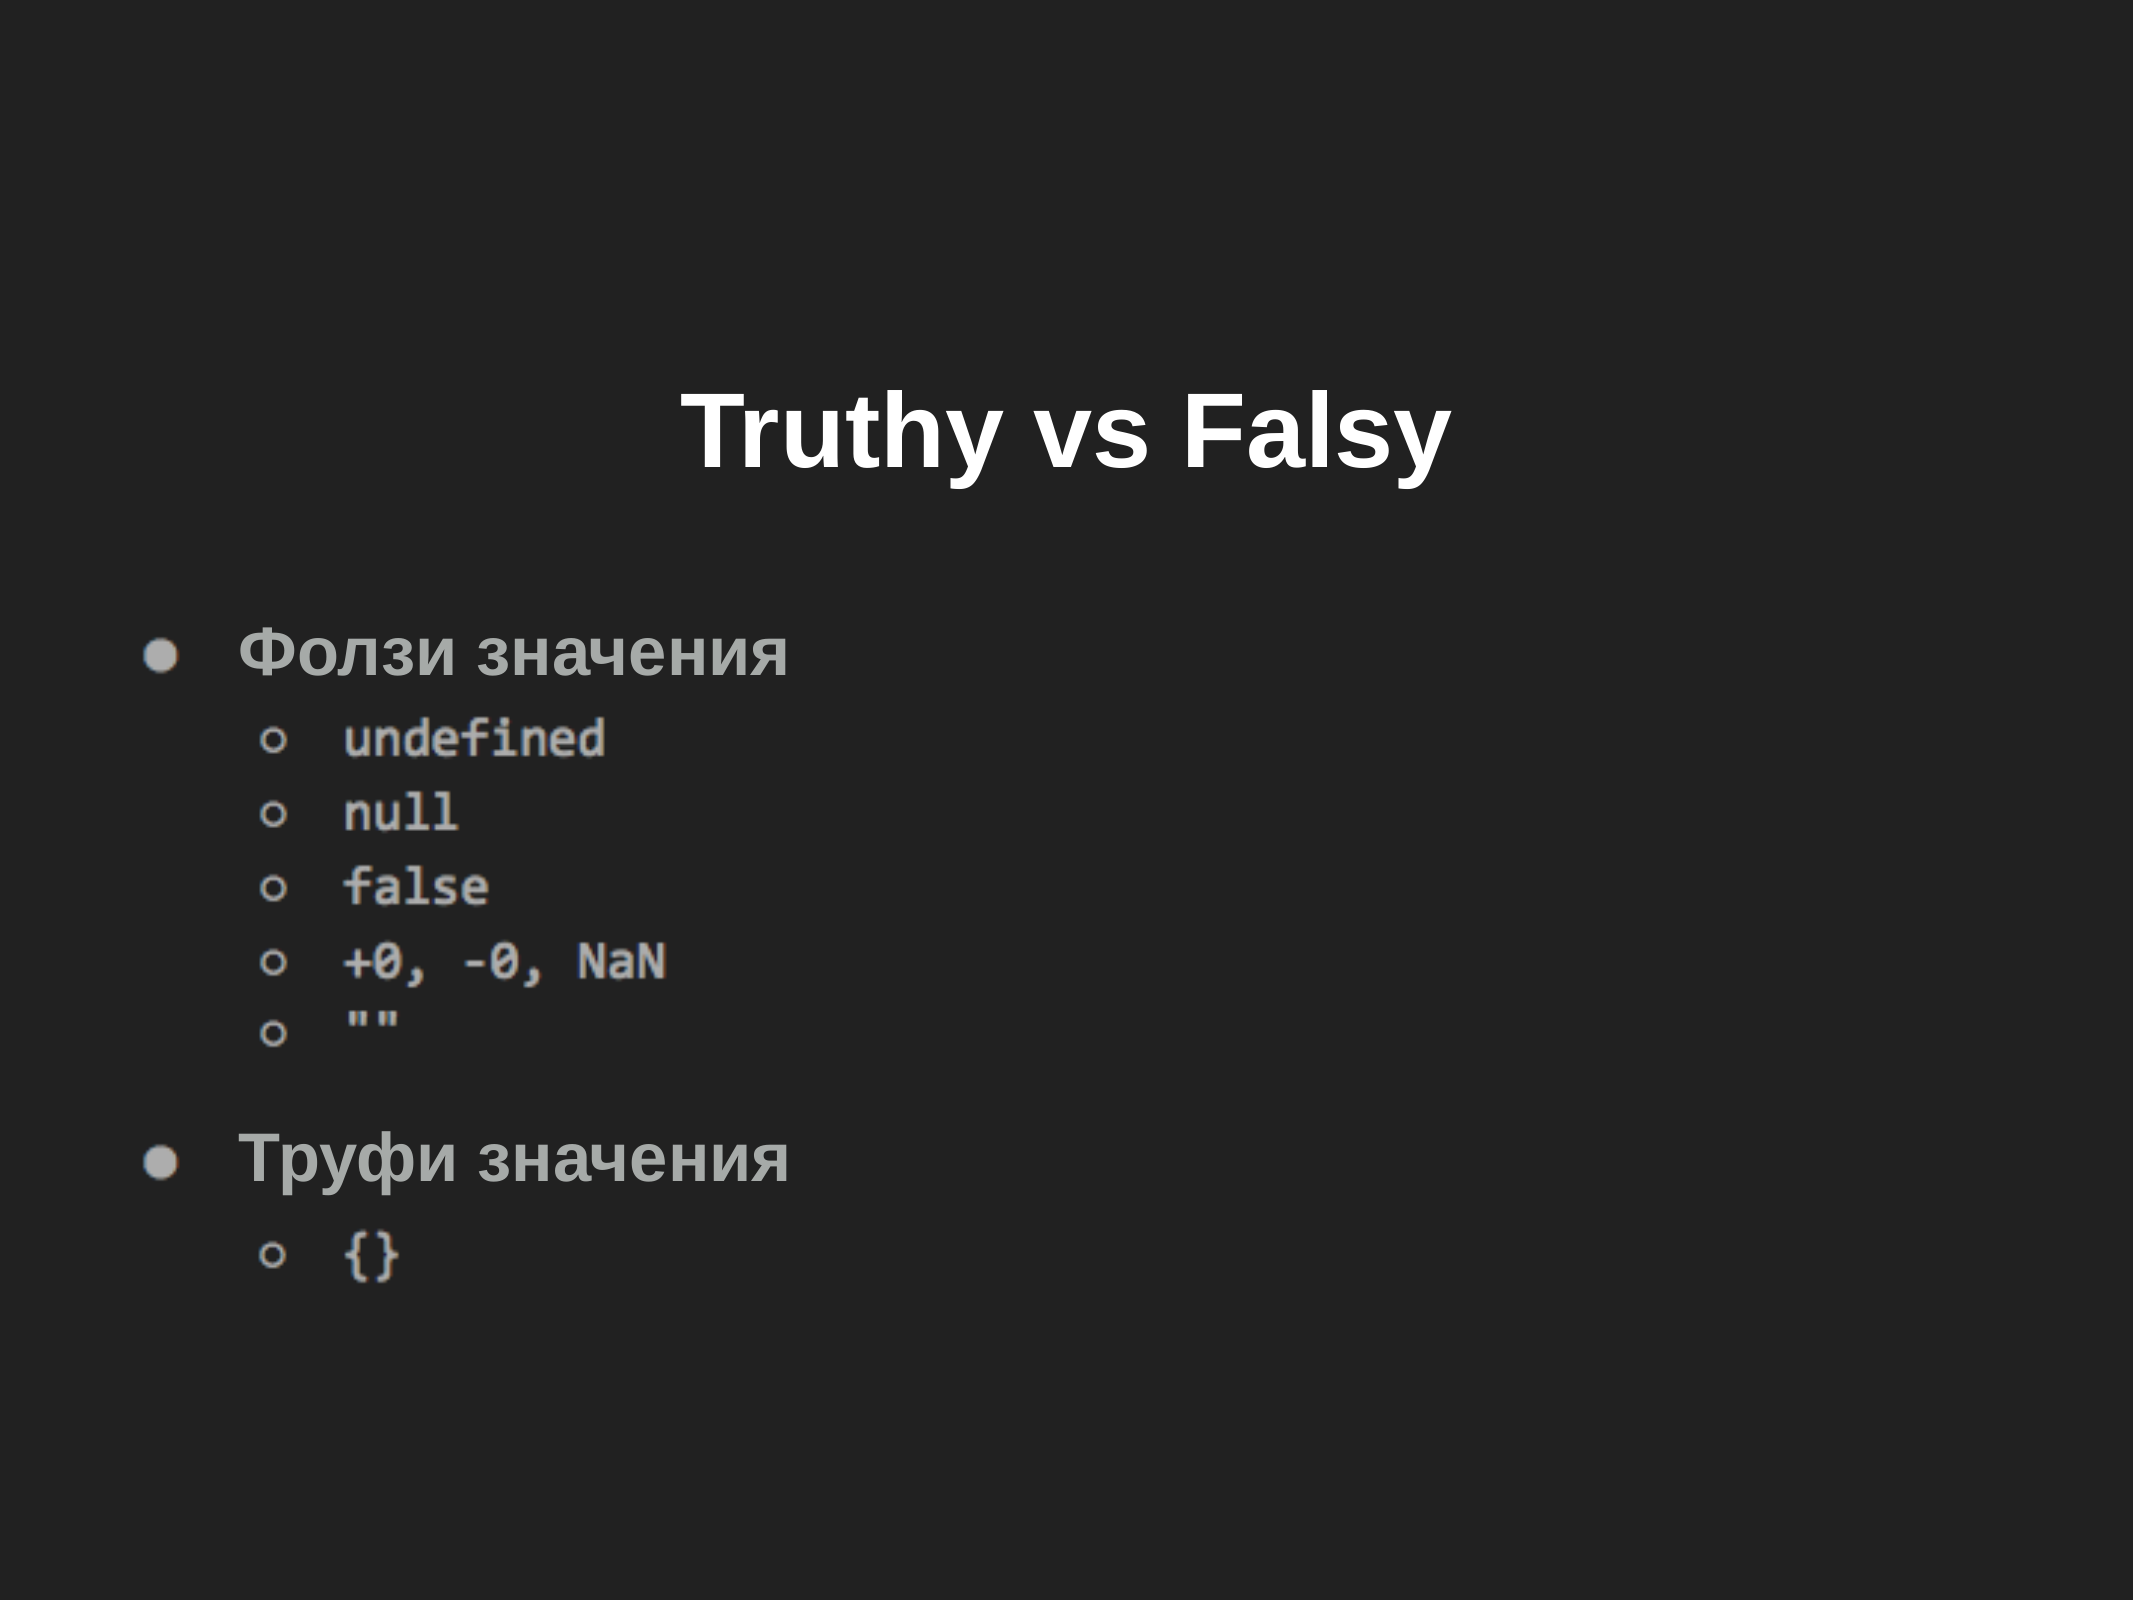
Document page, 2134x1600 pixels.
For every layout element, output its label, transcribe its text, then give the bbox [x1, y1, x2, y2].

text_box Фолзи значения [230, 598, 800, 698]
text_box Truthy vs Falsy [671, 353, 1462, 498]
picture [38, 1034, 202, 1257]
picture [333, 1212, 406, 1297]
picture [232, 1210, 300, 1308]
text_box Труфи значения [230, 1103, 801, 1203]
picture [224, 703, 802, 1100]
picture [38, 580, 203, 794]
